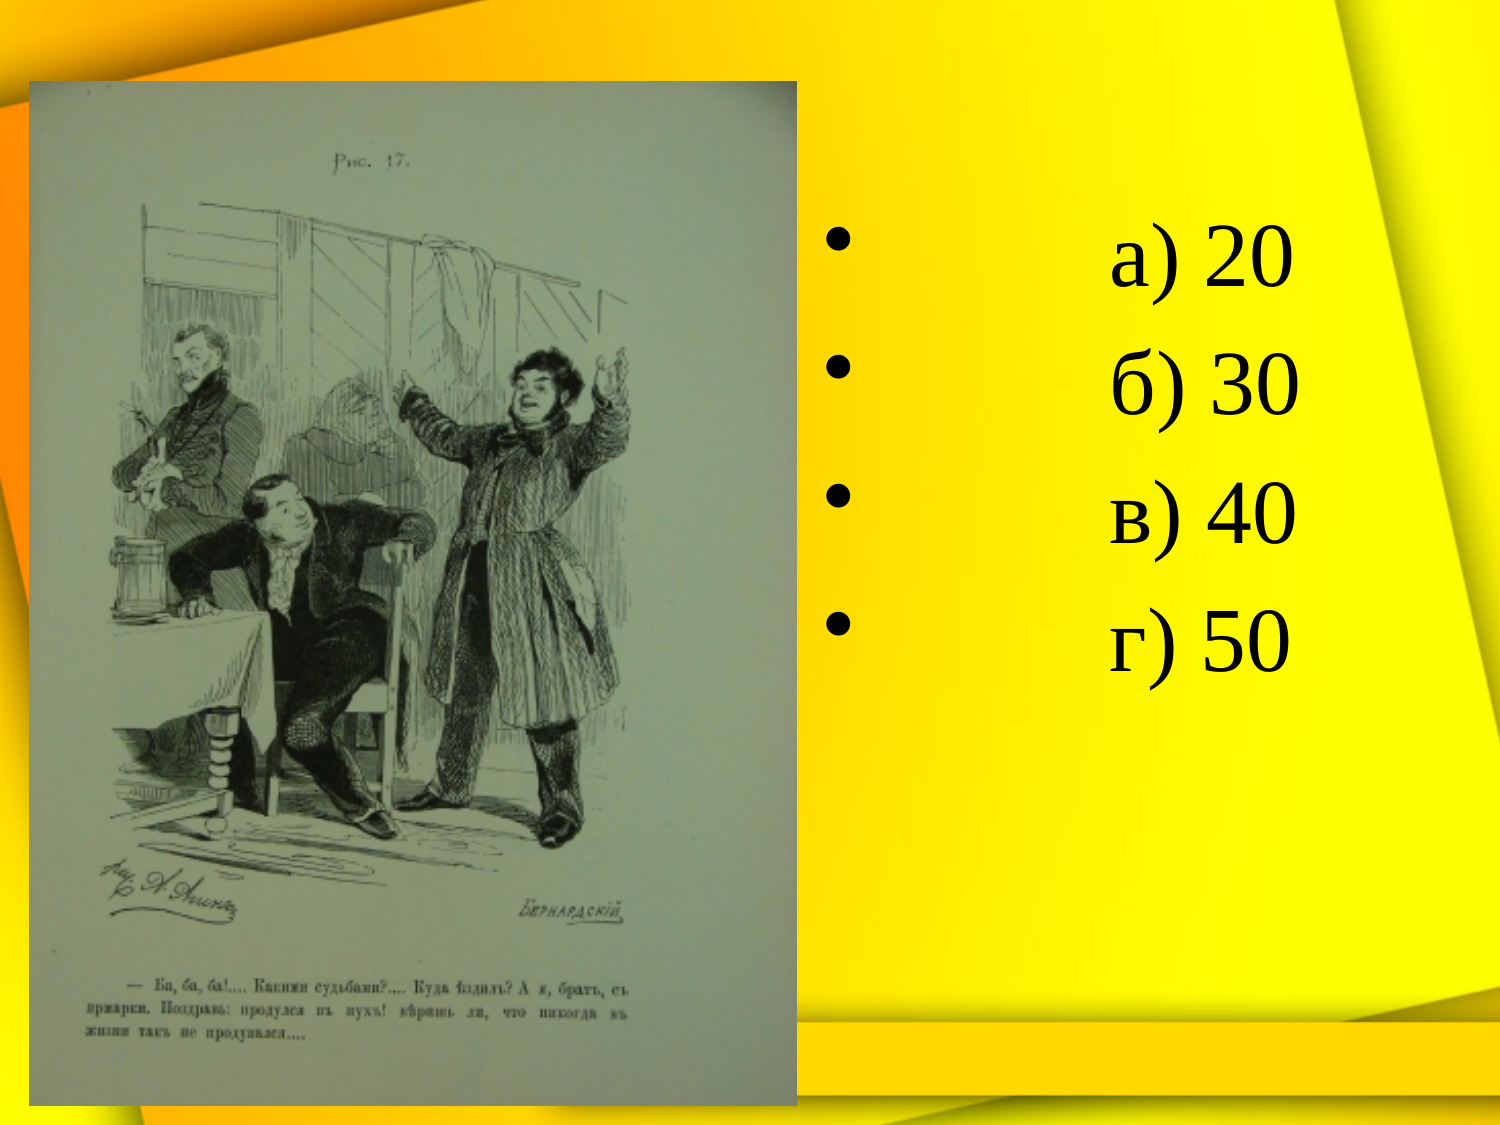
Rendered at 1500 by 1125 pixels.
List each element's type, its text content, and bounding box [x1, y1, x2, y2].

picture [0, 0, 1500, 1125]
list а) 20 б) 30 в) 40 г) 50 [808, 187, 1430, 1001]
